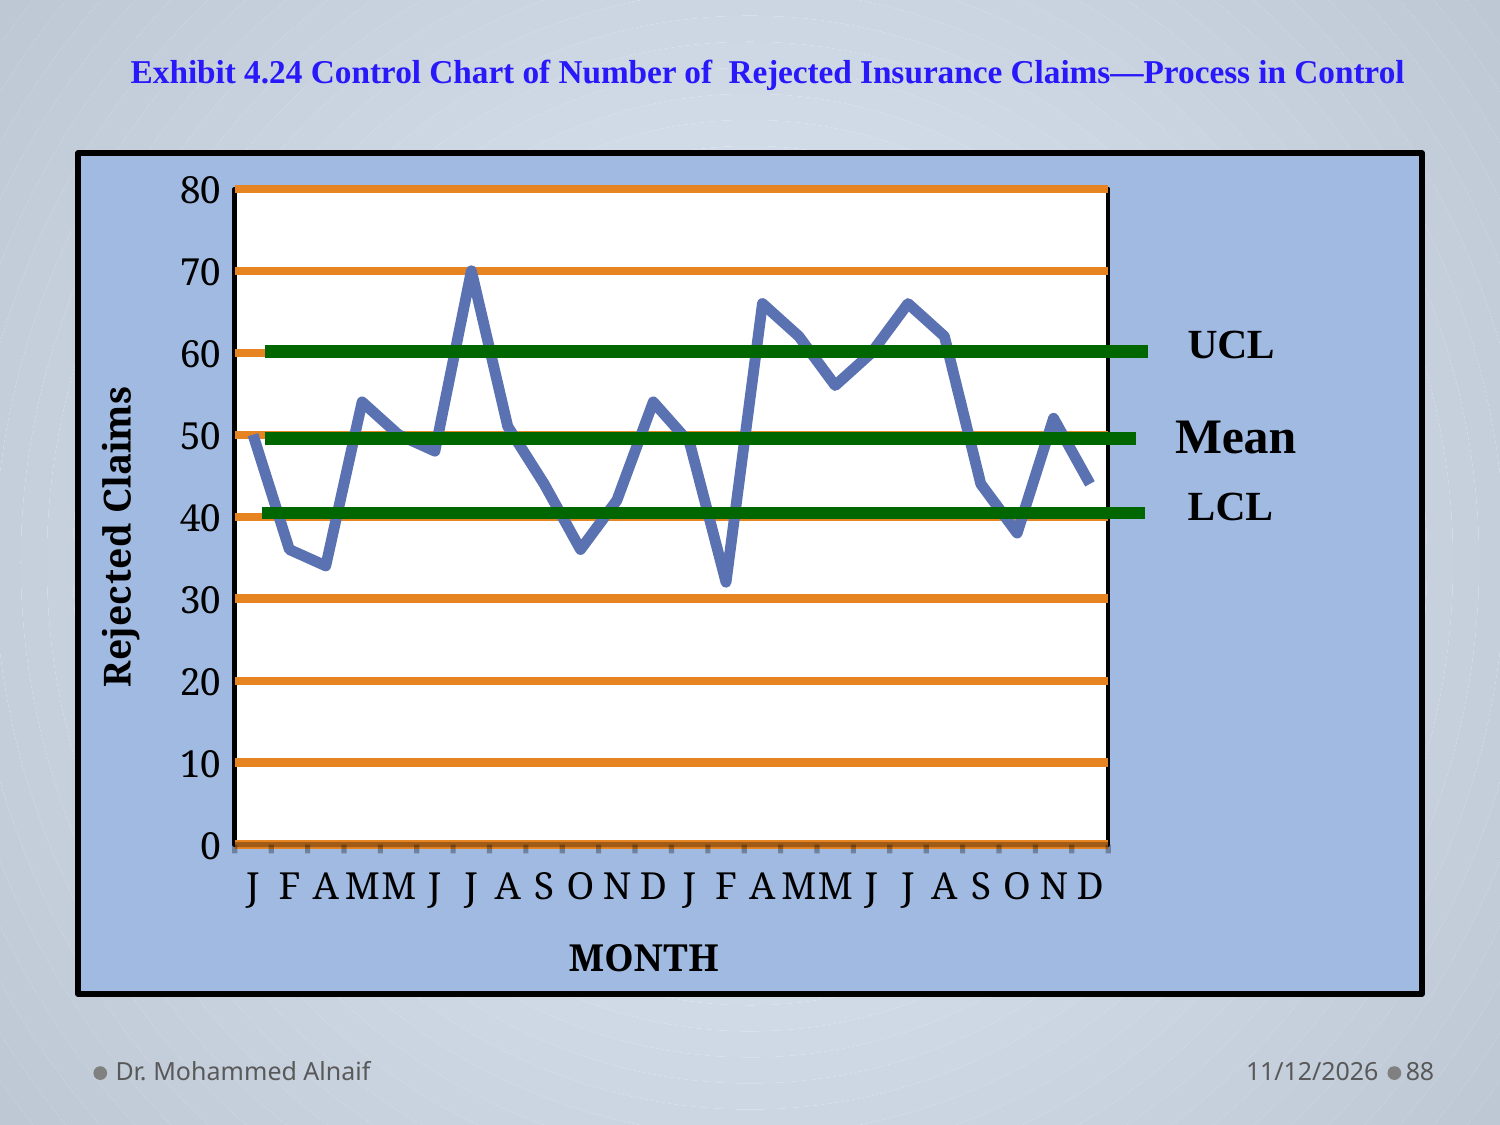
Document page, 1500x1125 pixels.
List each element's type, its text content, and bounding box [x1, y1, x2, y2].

text_box Exhibit 4.24 Control Chart of Number of Rejected Insurance Claims—Process in Control [115, 42, 1454, 97]
chart [74, 149, 1426, 997]
slide_number 88 [1401, 1042, 1494, 1103]
footer Dr. Mohammed Alnaif [108, 1042, 576, 1103]
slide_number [1043, 1042, 1386, 1103]
